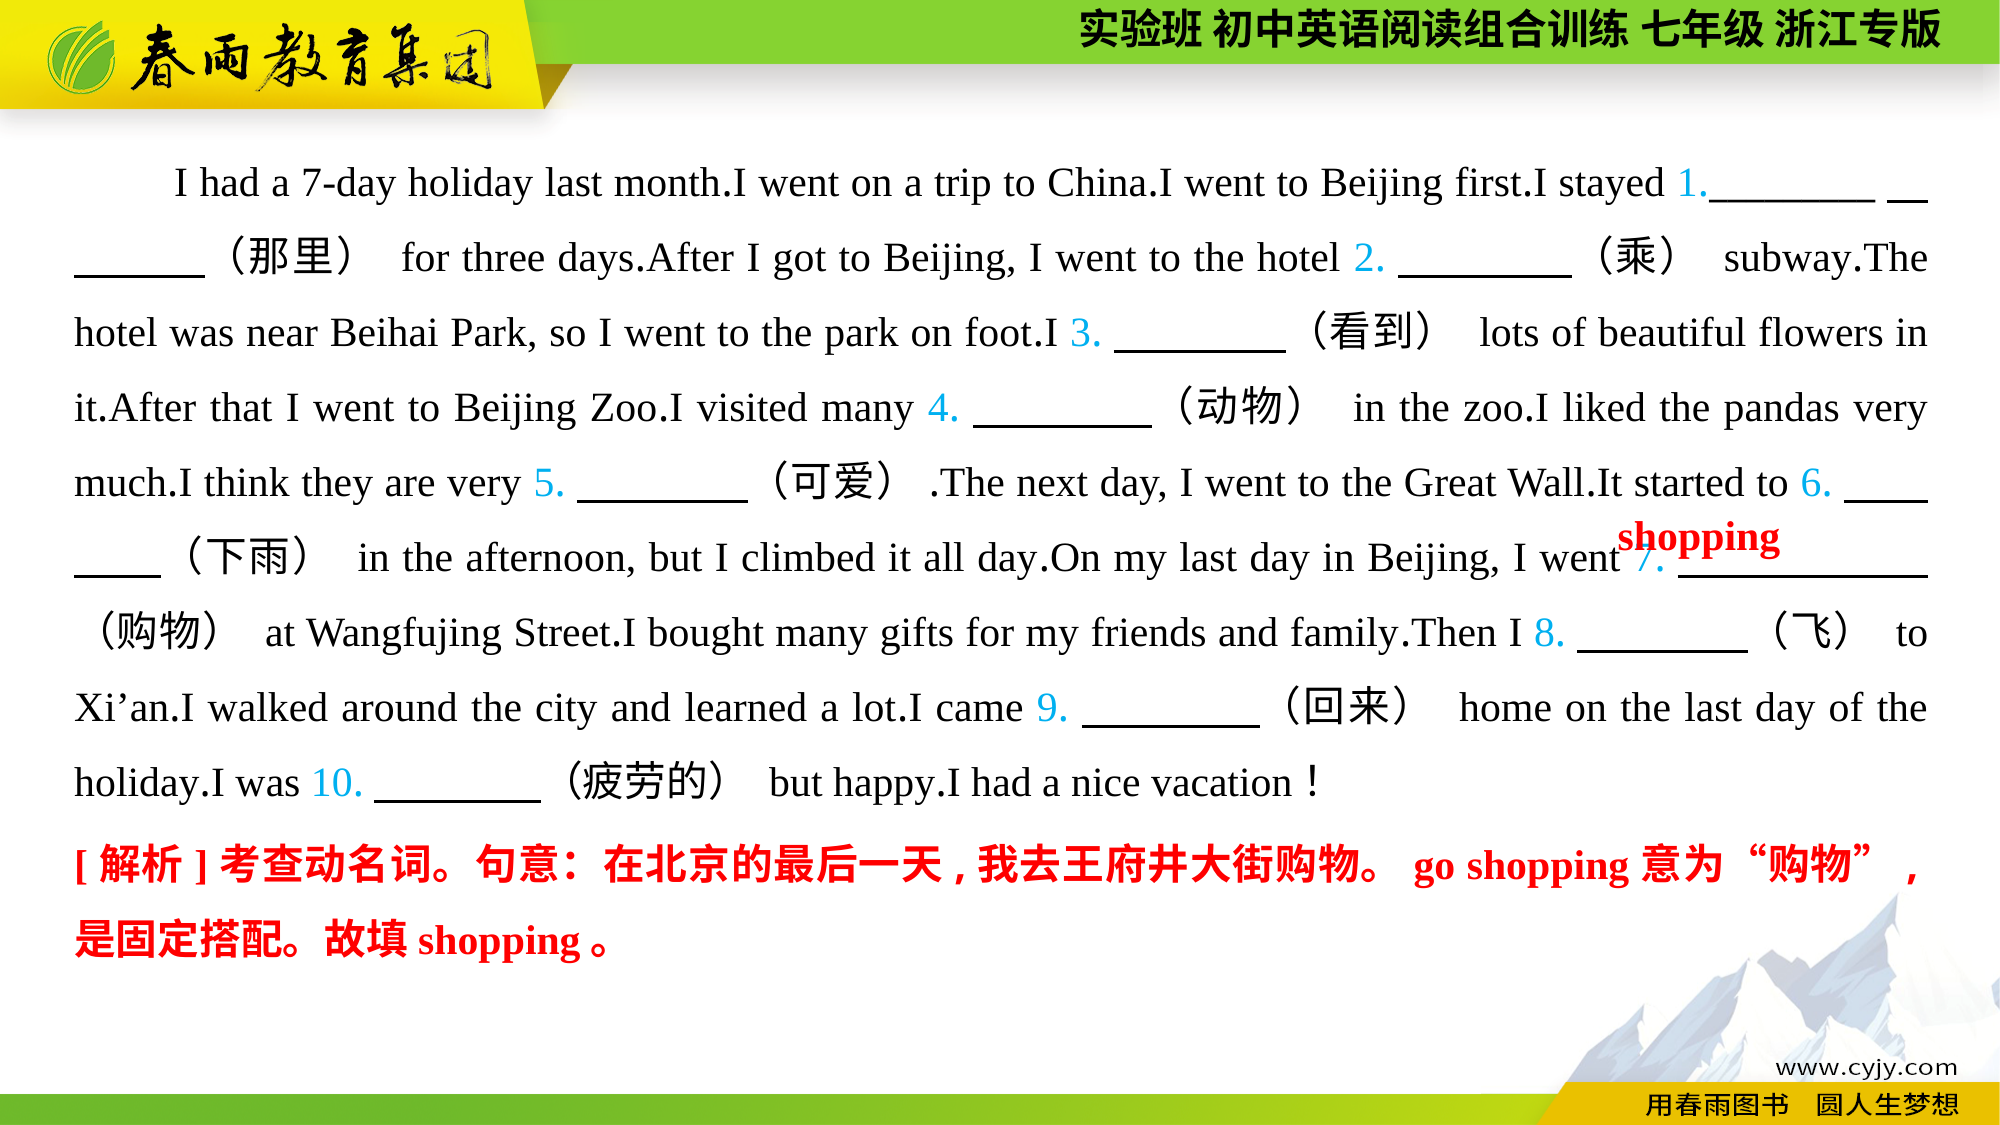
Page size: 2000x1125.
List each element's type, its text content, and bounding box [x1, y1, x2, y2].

picture [0, 0, 2000, 1125]
list I had a 7-day holiday last month.I went on a trip to China.I went to Beijing first.I stayed 1._________ （那里） for three days.After I got to Beijing, I went to the hotel 2. （乘） subway.The hotel was near Beihai Park, so I went to the park on foot.I 3. （看到） lots of beautiful flowers in it.After that I went to Beijing Zoo.I visited many 4. （动物） in the zoo.I liked the pandas very much.I think they are very 5. （可爱）.The next day, I went to the Great Wall.It started to 6. （下雨） in the afternoon, but I climbed it all day.On my last day in Beijing, I went 7. （购物） at Wangfujing Street.I bought many gifts for my friends and family.Then I 8. （飞） to Xi’an.I walked around the city and learned a lot.I came 9. （回来） home on the last day of the holiday.I was 10. （疲劳的） but happy.I had a nice vacation！ [59, 122, 1944, 805]
text_box shopping [1602, 501, 1796, 566]
text_box [解析]考查动名词。句意：在北京的最后一天,我去王府井大街购物。go shopping意为“购物”,是固定搭配。故填shopping。 [59, 805, 1944, 971]
